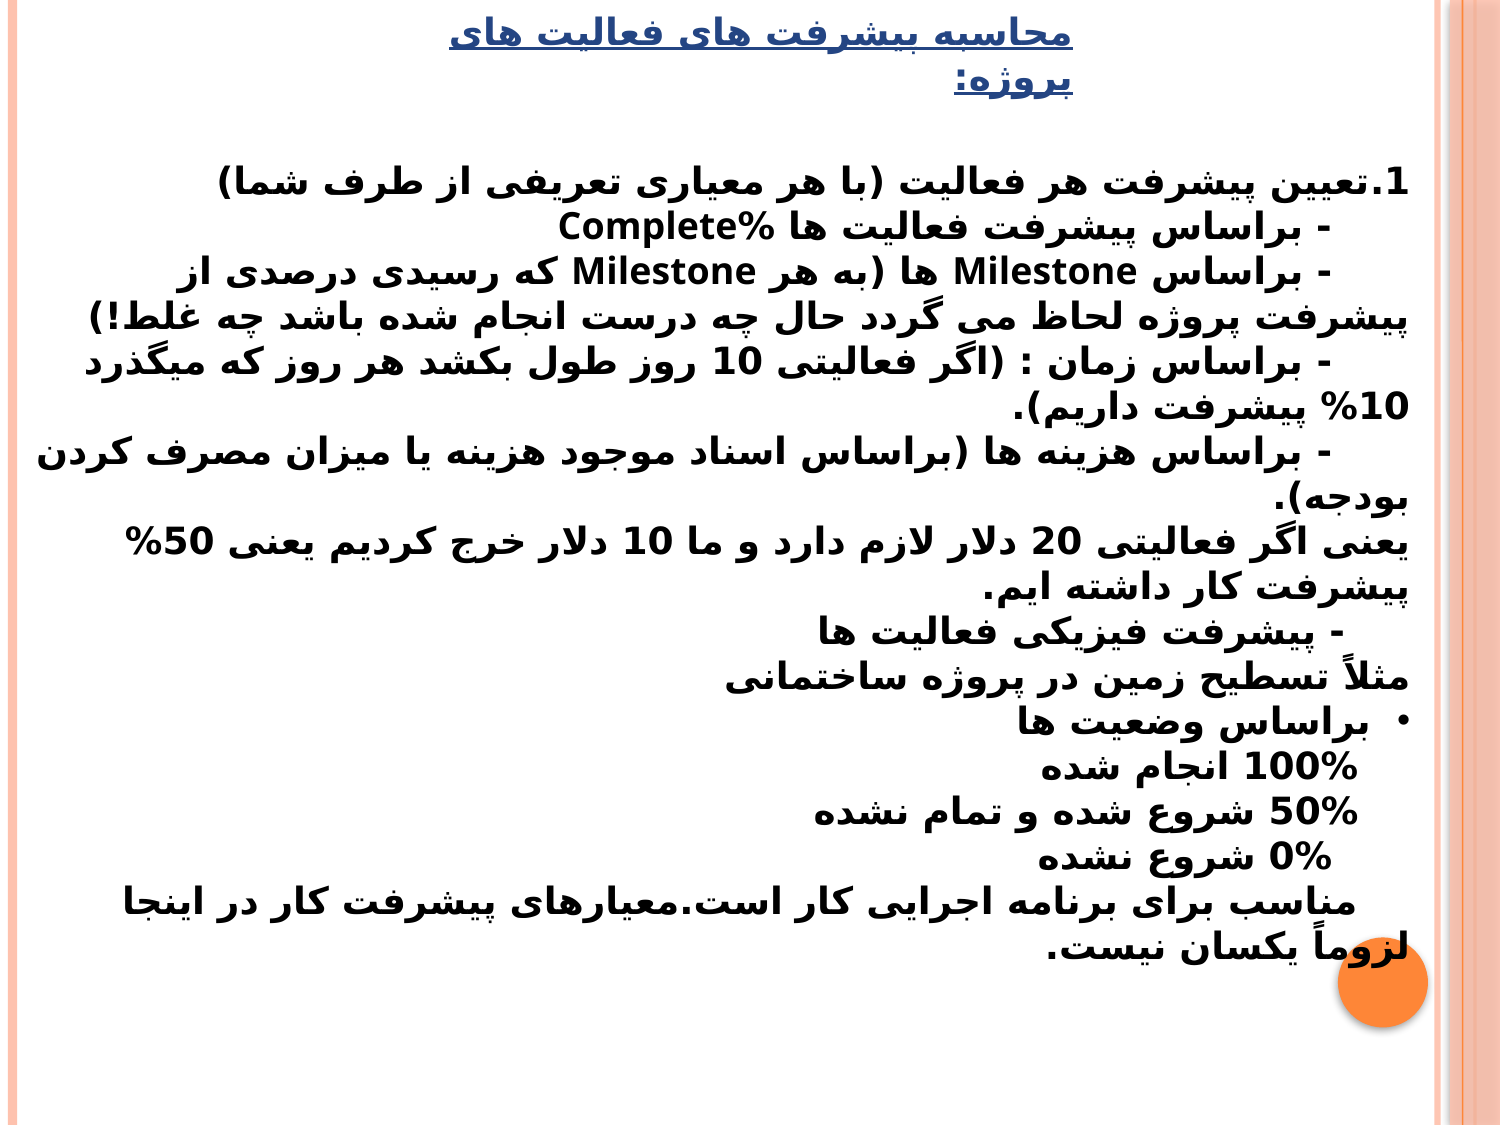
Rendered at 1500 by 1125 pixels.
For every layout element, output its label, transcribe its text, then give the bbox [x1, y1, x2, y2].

title محاسبه پیشرفت های فعالیت های پروژه: [337, 0, 1088, 149]
text_box 1.تعیین پیشرفت هر فعالیت (با هر معیاری تعریفی از طرف شما) - براساس پیشرفت فعالیت ها %Complete - براساس Milestone ها (به هر Milestone که رسیدی درصدی از پیشرفت پروژه لحاظ می گردد حال چه درست انجام شده باشد چه غلط!) - براساس زمان : (اگر فعالیتی 10 روز طول بکشد هر روز که میگذرد 10% پیشرفت داریم). - براساس هزینه ها (براساس اسناد موجود هزینه یا میزان مصرف کردن بودجه). یعنی اگر فعالیتی 20 دلار لازم دارد و ما 10 دلار خرج کردیم یعنی 50% پیشرفت کار داشته ایم. - پیشرفت فیزیکی فعالیت ها مثلاً تسطیح زمین در پروژه ساختمانی براساس وضعیت ها 100% انجام شده 50% شروع شده و تمام نشده 0% شروع نشده مناسب برای برنامه اجرایی کار است.معیارهای پیشرفت کار در اینجا لزوماً یکسان نیست. [0, 149, 1425, 1020]
